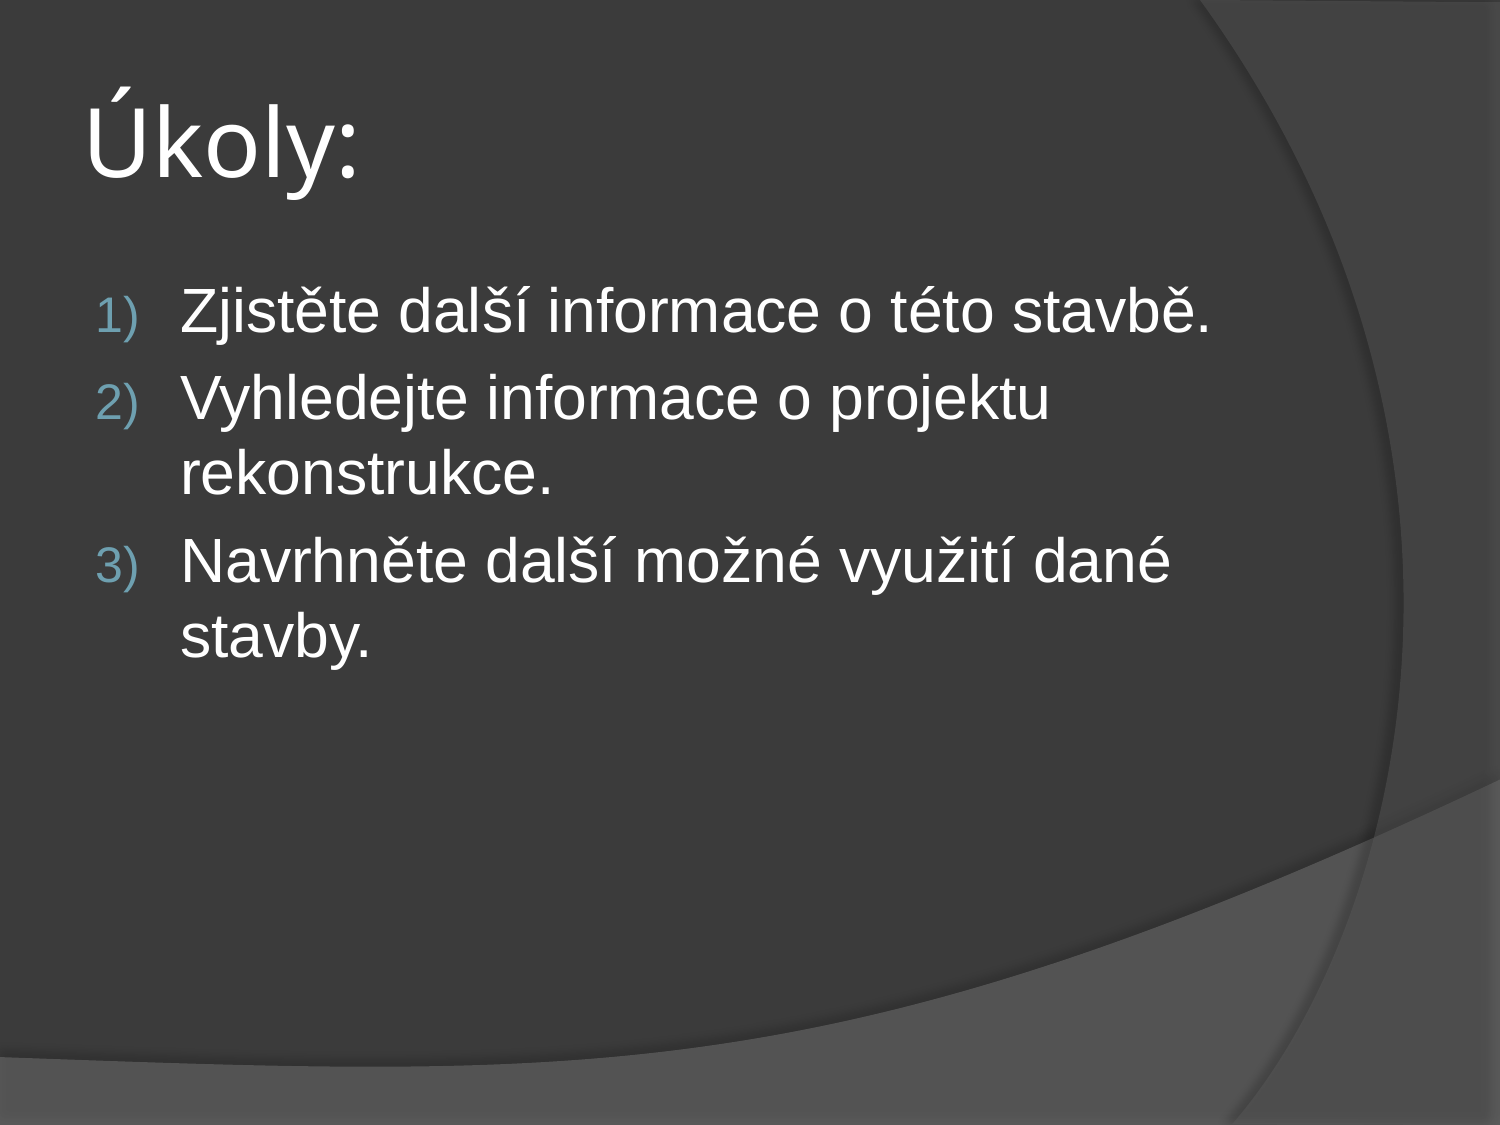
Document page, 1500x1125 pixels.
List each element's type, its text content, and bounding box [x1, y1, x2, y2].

list Zjistěte další informace o této stavbě. Vyhledejte informace o projektu rekonstrukce. Navrhněte další možné využití dané stavby. [75, 262, 1300, 1005]
title Úkoly: [75, 45, 1300, 233]
